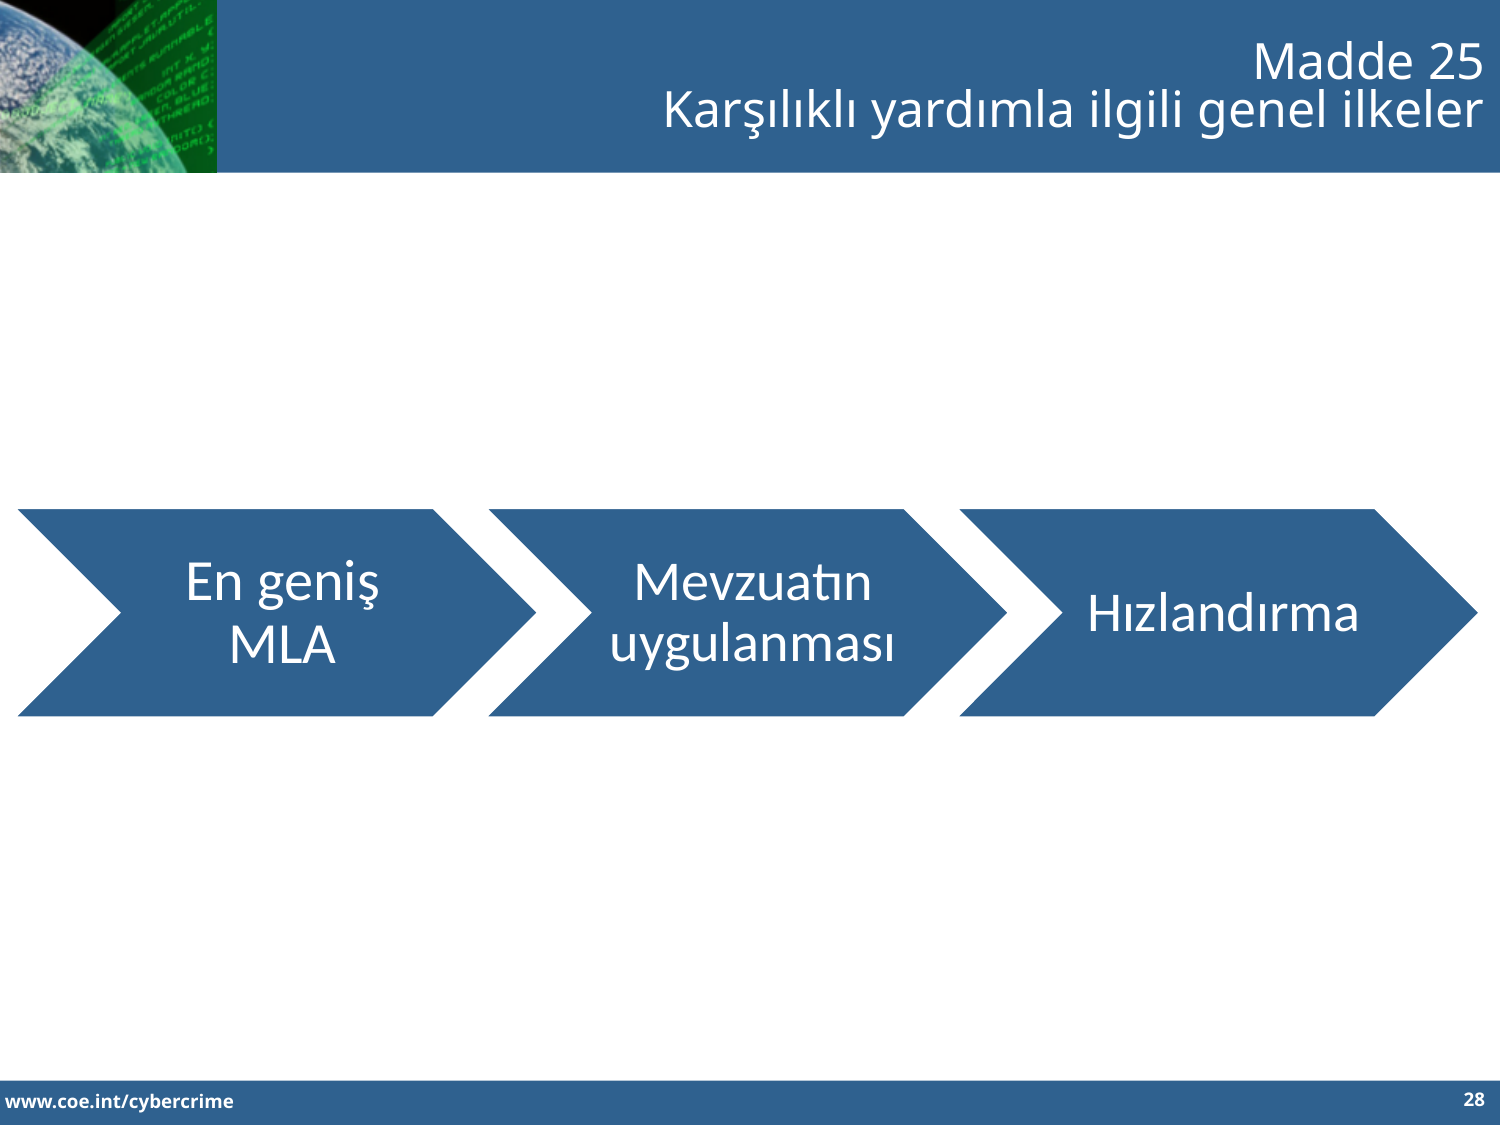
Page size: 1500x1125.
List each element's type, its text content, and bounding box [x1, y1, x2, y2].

text_box Madde 25 Karşılıklı yardımla ilgili genel ilkeler [252, 13, 1500, 166]
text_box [14, 162, 1480, 1064]
slide_number 28 [1149, 1079, 1500, 1125]
picture [0, 1, 217, 173]
